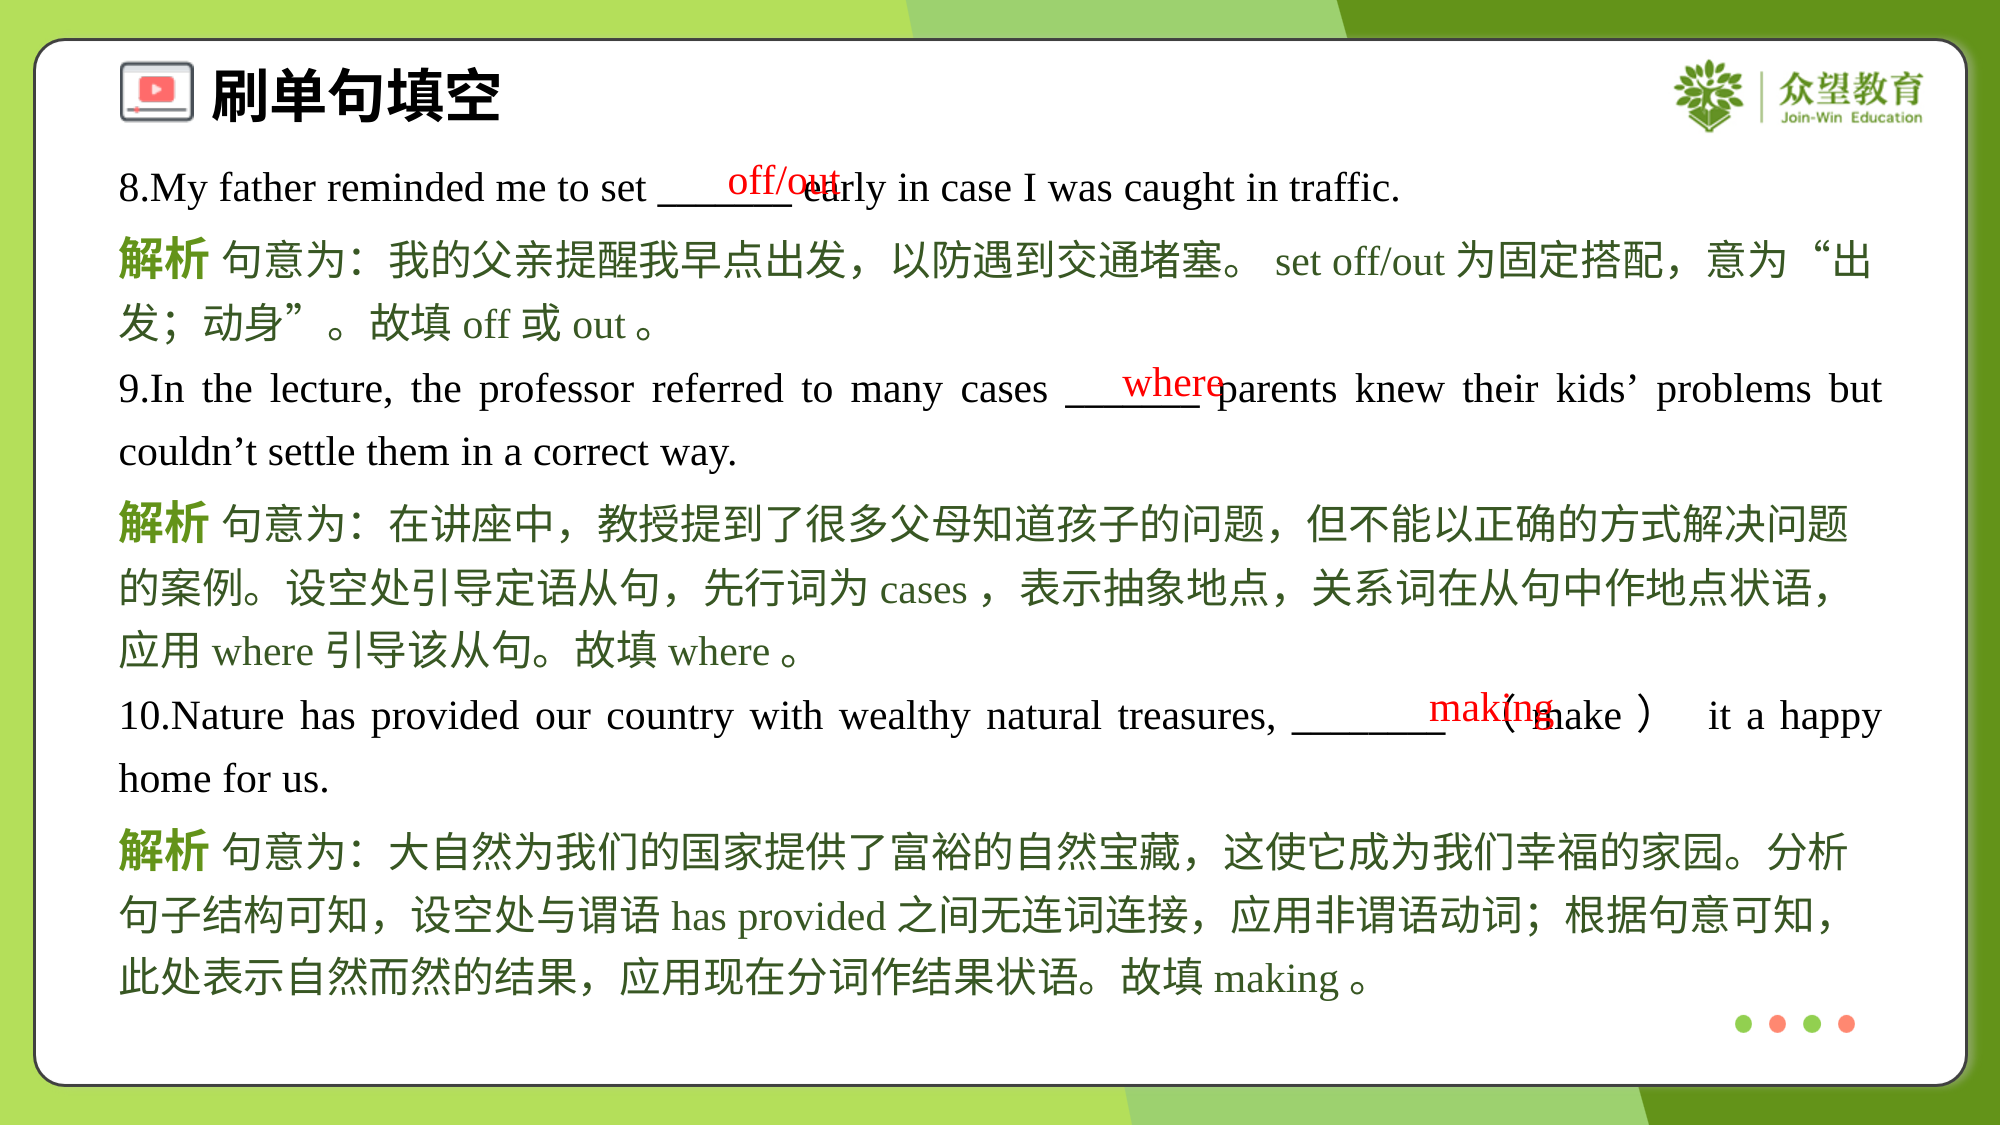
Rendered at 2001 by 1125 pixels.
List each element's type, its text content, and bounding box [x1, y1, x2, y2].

text_box 10.Nature has provided our country with wealthy natural treasures, ________ （make） it a happy home for us. [118, 675, 1883, 796]
text_box 8.My father reminded me to set _______ early in case I was caught in traffic. [118, 146, 1883, 204]
text_box off/out [723, 140, 845, 199]
text_box where [1117, 342, 1229, 400]
picture [0, 0, 2000, 1125]
text_box 解析 句意为：在讲座中，教授提到了很多父母知道孩子的问题，但不能以正确的方式解决问题的案例。设空处引导定语从句，先行词为cases，表示抽象地点，关系词在从句中作地点状语，应用where引导该从句。故填where。 [118, 480, 1883, 670]
text_box making [1424, 667, 1559, 725]
text_box 解析 句意为：大自然为我们的国家提供了富裕的自然宝藏，这使它成为我们幸福的家园。分析句子结构可知，设空处与谓语has provided之间无连词连接，应用非谓语动词；根据句意可知，此处表示自然而然的结果，应用现在分词作结果状语。故填making。 [118, 807, 1883, 997]
text_box 9.In the lecture, the professor referred to many cases _______ parents knew their kids’ problems but couldn’t settle them in a correct way. [118, 348, 1883, 469]
text_box 解析 句意为：我的父亲提醒我早点出发，以防遇到交通堵塞。set off/out为固定搭配，意为“出发；动身”。故填off或out。 [118, 215, 1883, 343]
